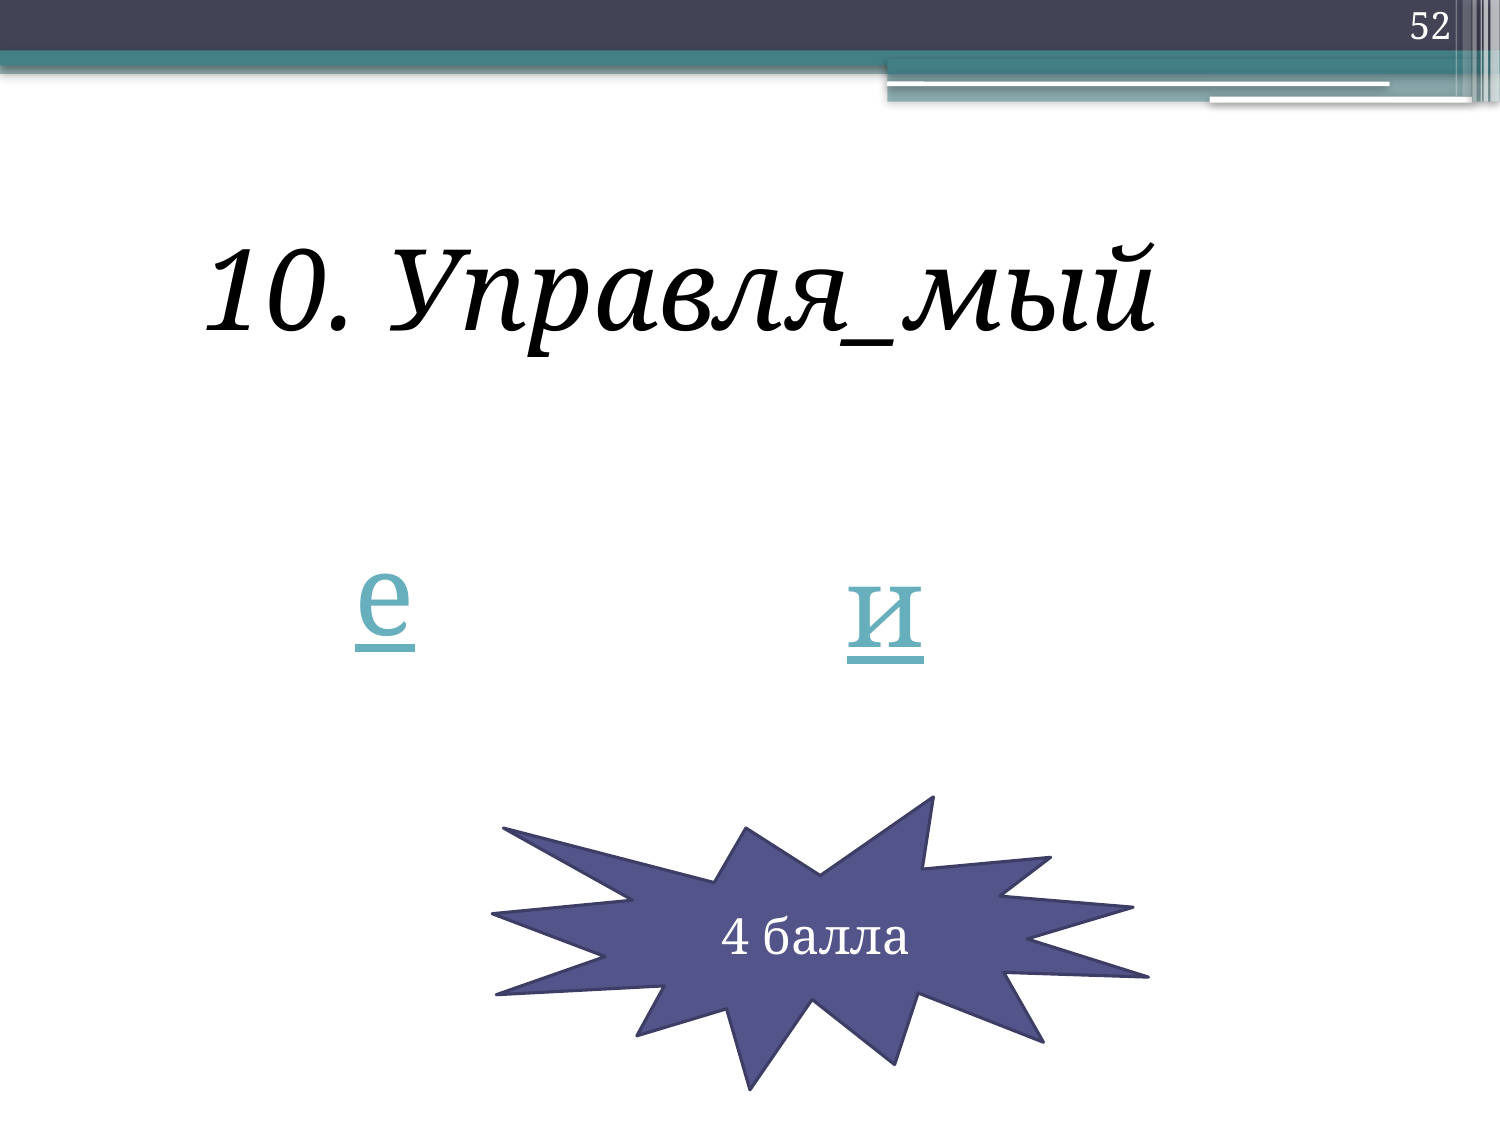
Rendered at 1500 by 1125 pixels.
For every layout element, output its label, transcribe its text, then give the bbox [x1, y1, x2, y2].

slide_number 52 [1341, 0, 1466, 61]
text_box и [832, 527, 1079, 696]
text_box 4 балла [490, 795, 1150, 1092]
text_box е [339, 515, 528, 684]
text_box 10. Управля_мый [187, 210, 1348, 361]
